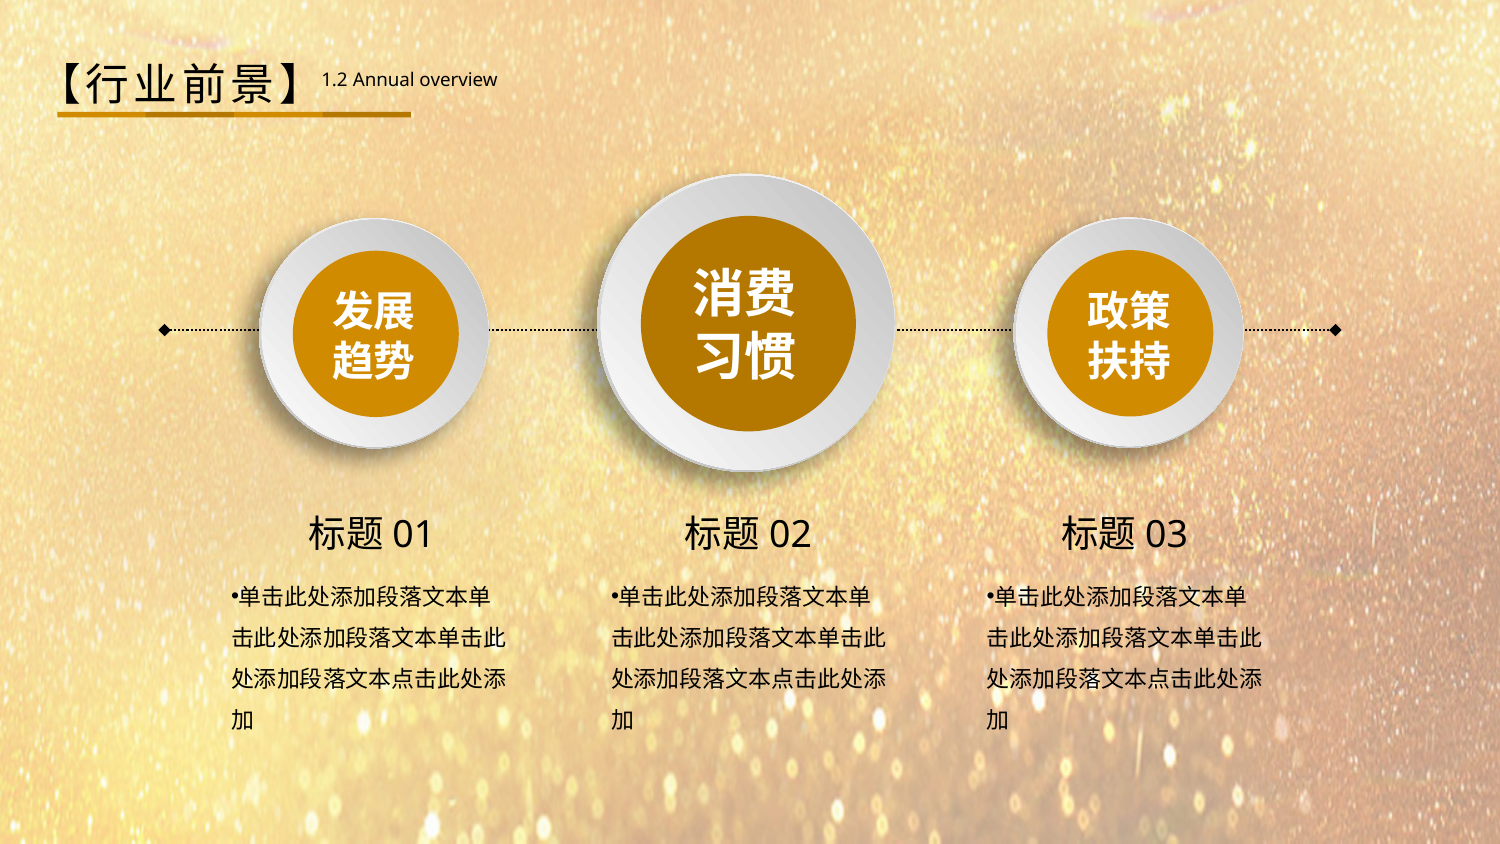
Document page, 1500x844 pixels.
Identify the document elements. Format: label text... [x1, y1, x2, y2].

text_box 标题01 [200, 502, 544, 563]
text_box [258, 217, 490, 449]
text_box 标题02 [576, 502, 921, 562]
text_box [1013, 217, 1244, 448]
text_box 标题03 [952, 502, 1297, 563]
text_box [597, 173, 896, 473]
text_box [219, 562, 1282, 759]
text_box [22, 22, 516, 118]
